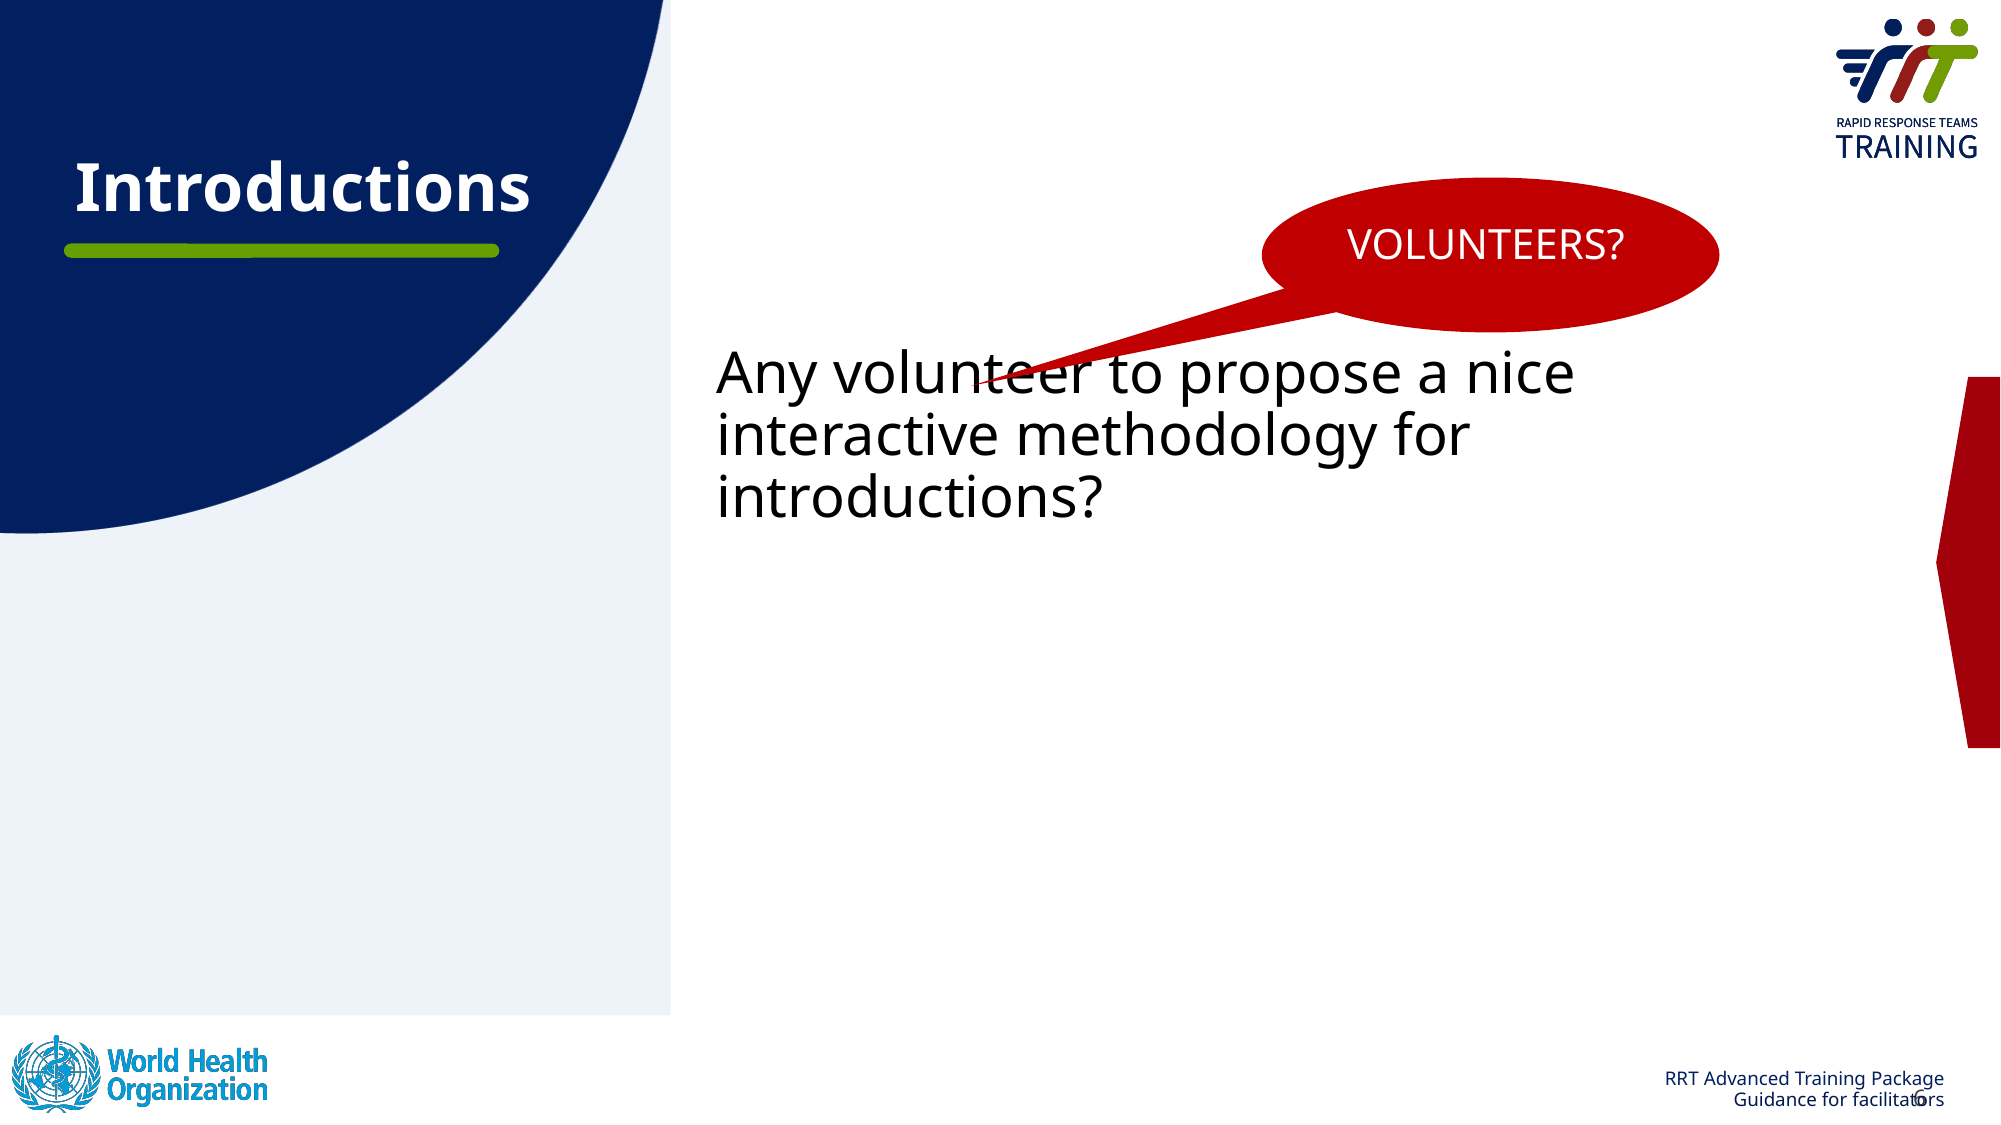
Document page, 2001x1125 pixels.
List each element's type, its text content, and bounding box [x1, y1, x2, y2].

list Any volunteer to propose a nice interactive methodology for introductions? [708, 359, 1872, 515]
picture [1835, 19, 1978, 167]
picture [0, 0, 670, 538]
picture [50, 1108, 62, 1113]
picture [46, 1056, 54, 1062]
picture [12, 1083, 48, 1113]
picture [30, 1083, 37, 1091]
picture [22, 1062, 26, 1077]
picture [36, 1088, 78, 1105]
picture [34, 1054, 43, 1078]
picture [59, 1035, 267, 1113]
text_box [1261, 177, 1720, 333]
picture [71, 1053, 90, 1091]
picture [12, 1035, 54, 1068]
title Introductions [67, 110, 604, 270]
picture [24, 1054, 36, 1087]
picture [40, 1062, 47, 1070]
